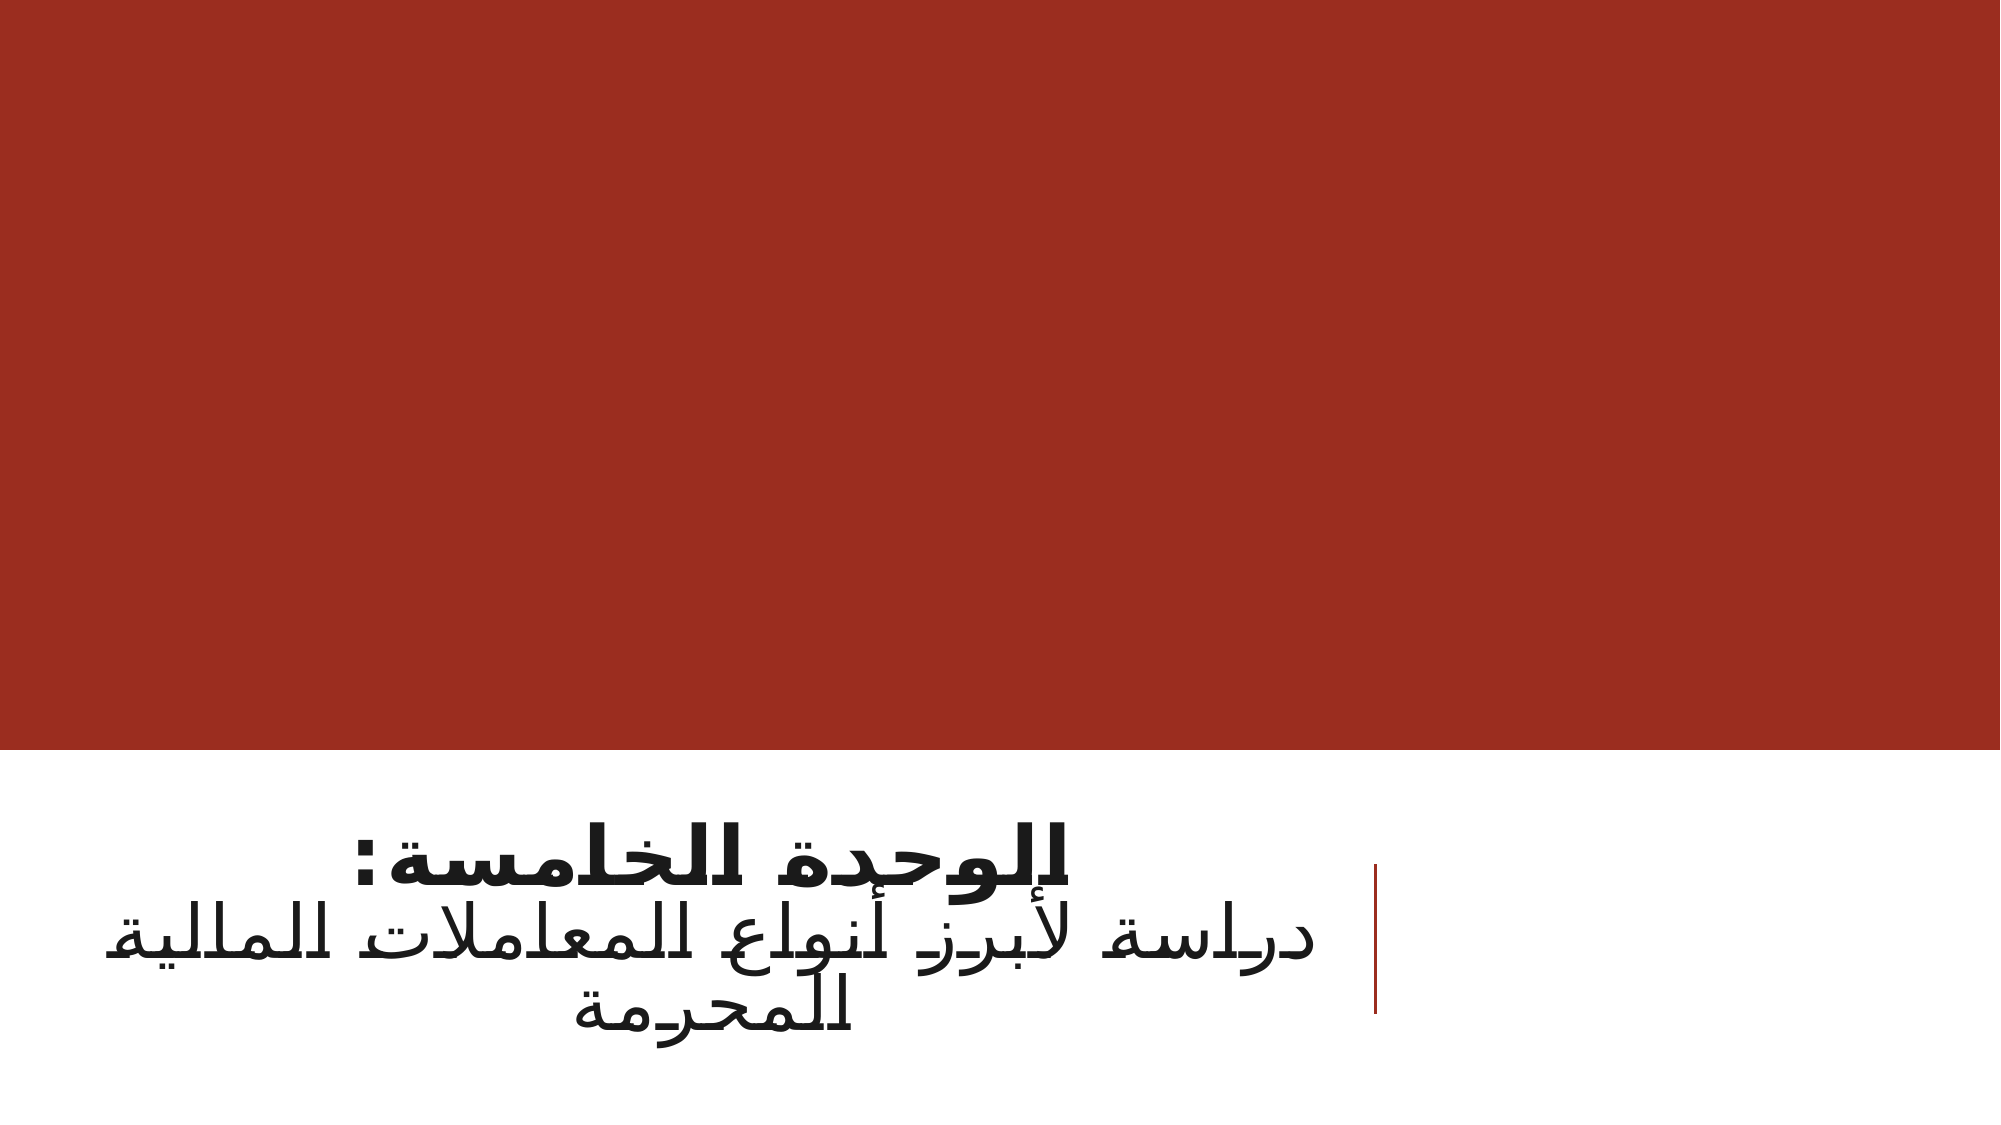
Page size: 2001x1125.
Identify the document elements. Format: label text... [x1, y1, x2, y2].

title الوحدة الخامسة: دراسة لأبرز أنواع المعاملات المالية المحرمة [75, 813, 1350, 1054]
